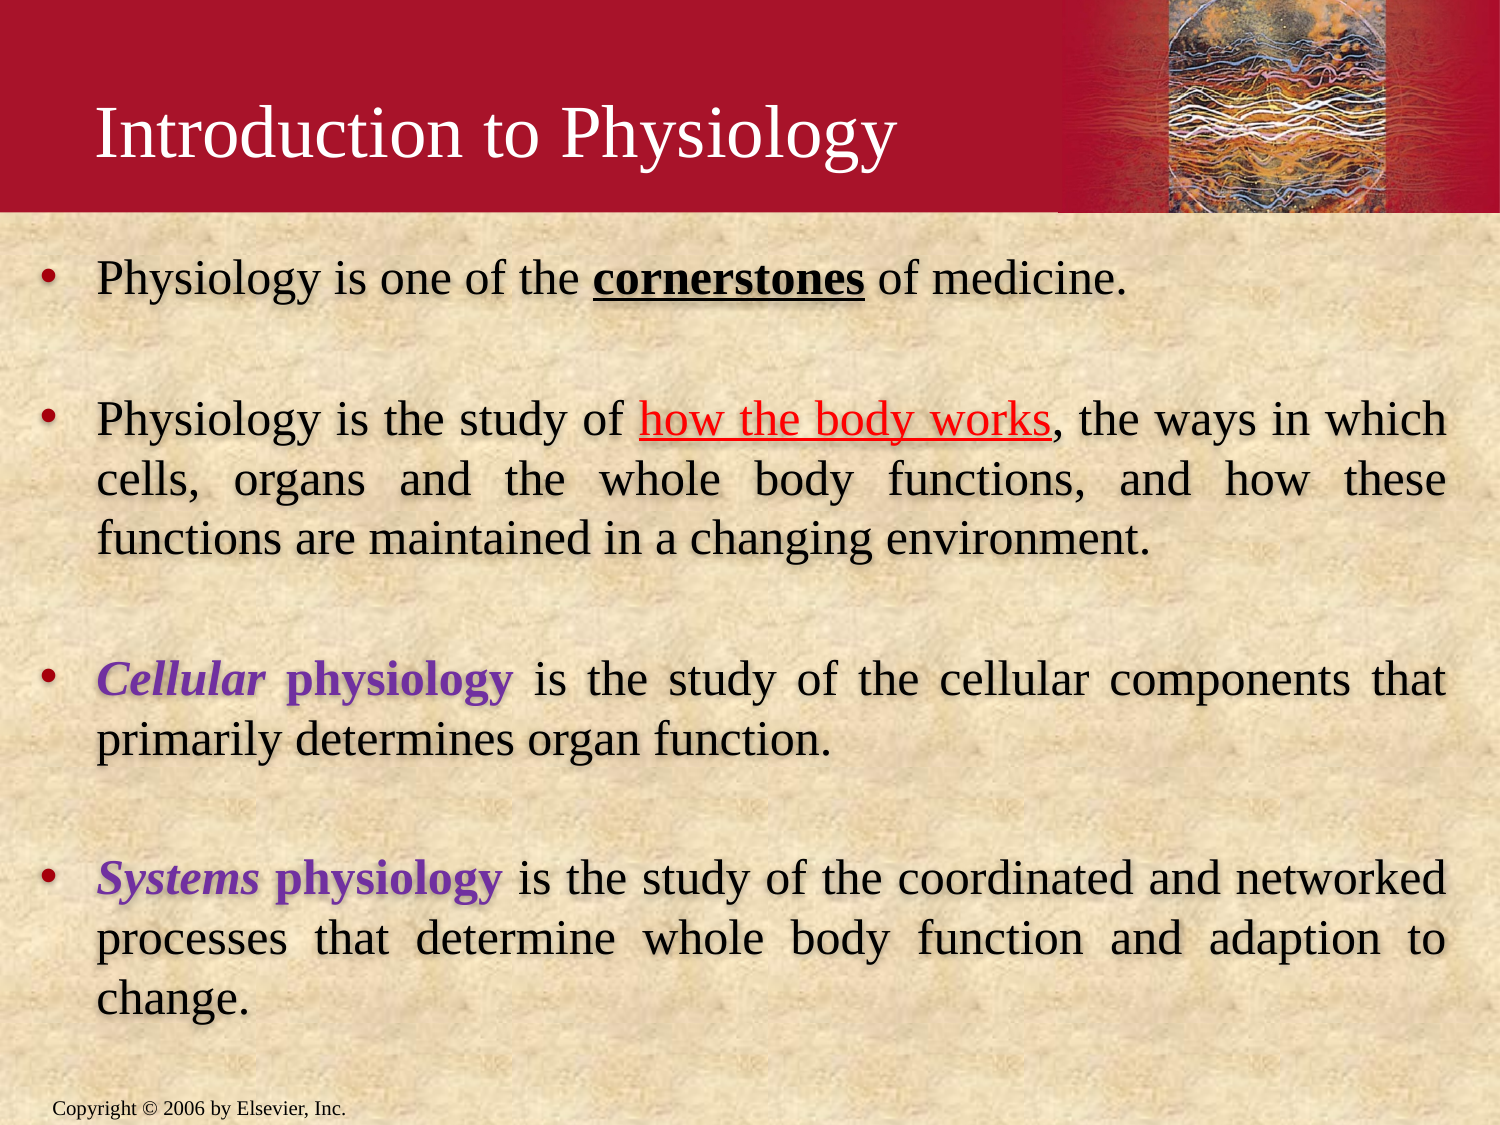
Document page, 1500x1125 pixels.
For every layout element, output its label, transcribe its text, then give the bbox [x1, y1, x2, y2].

picture [0, 0, 1500, 1125]
text_box Introduction to Physiology [79, 74, 913, 180]
list Physiology is one of the cornerstones of medicine. Physiology is the study of how the body works, the ways in which cells, organs and the whole body functions, and how these functions are maintained in a changing environment. Cellular physiology is the study of the cellular components that primarily determines organ function. Systems physiology is the study of the coordinated and networked processes that determine whole body function and adaption to change. [24, 237, 1463, 1051]
